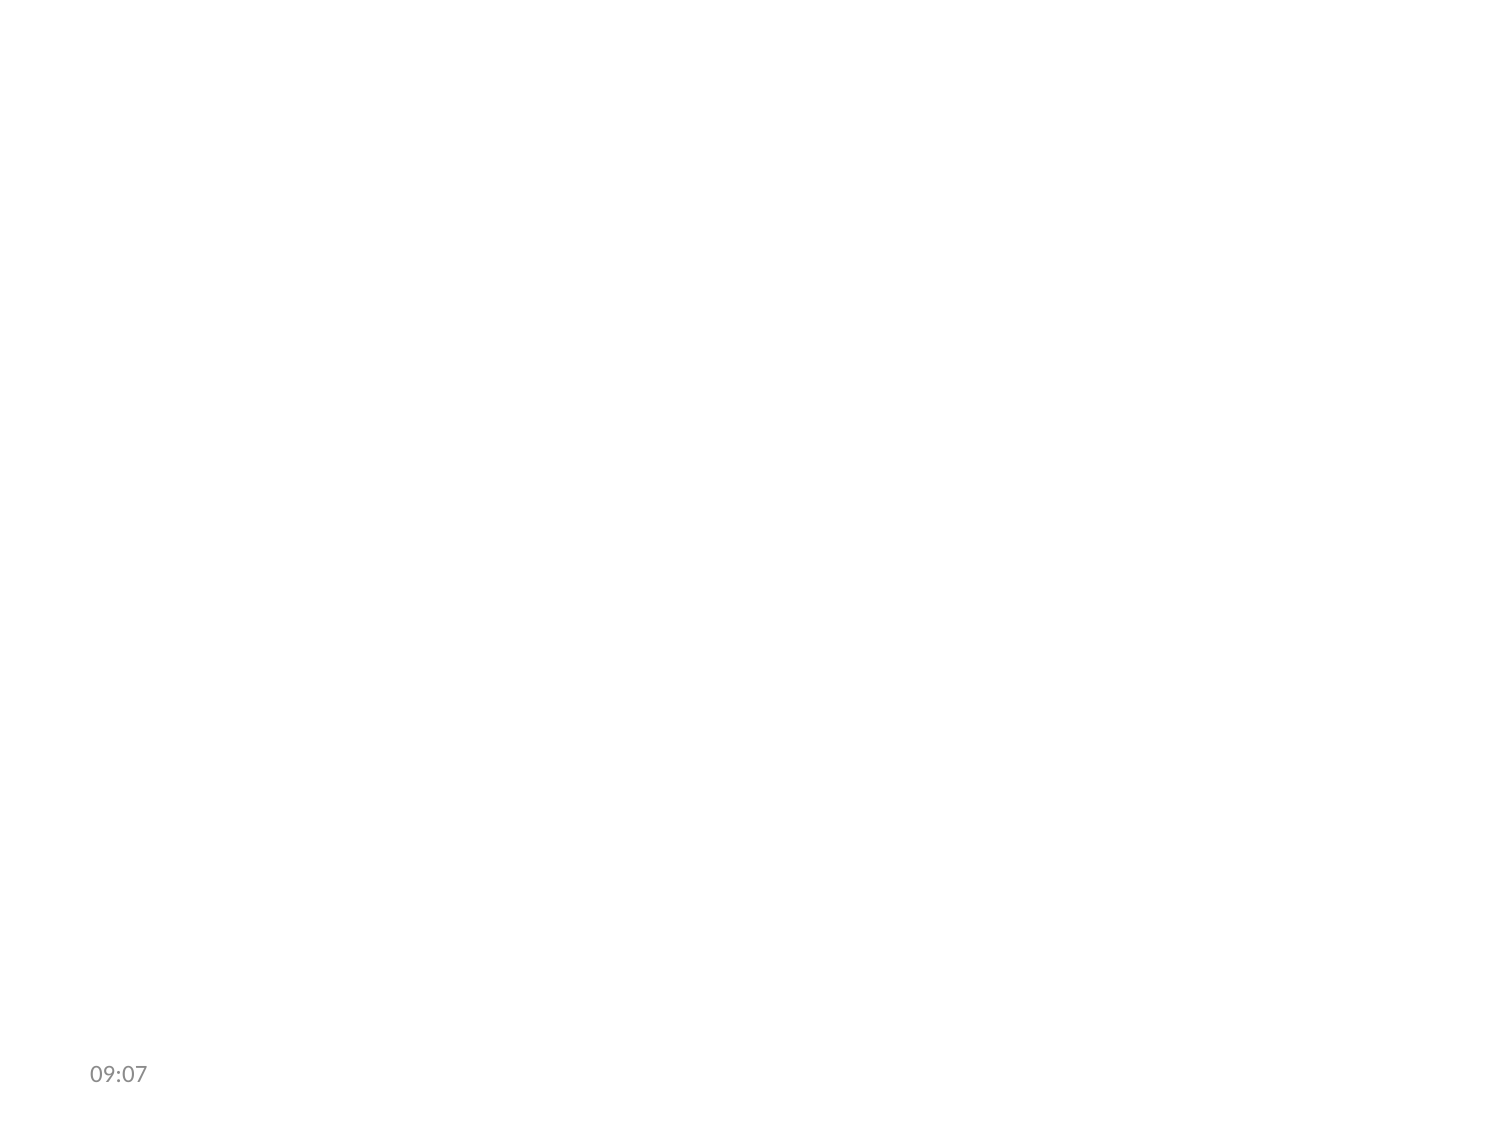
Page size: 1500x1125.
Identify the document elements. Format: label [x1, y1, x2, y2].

slide_number [75, 1042, 425, 1103]
